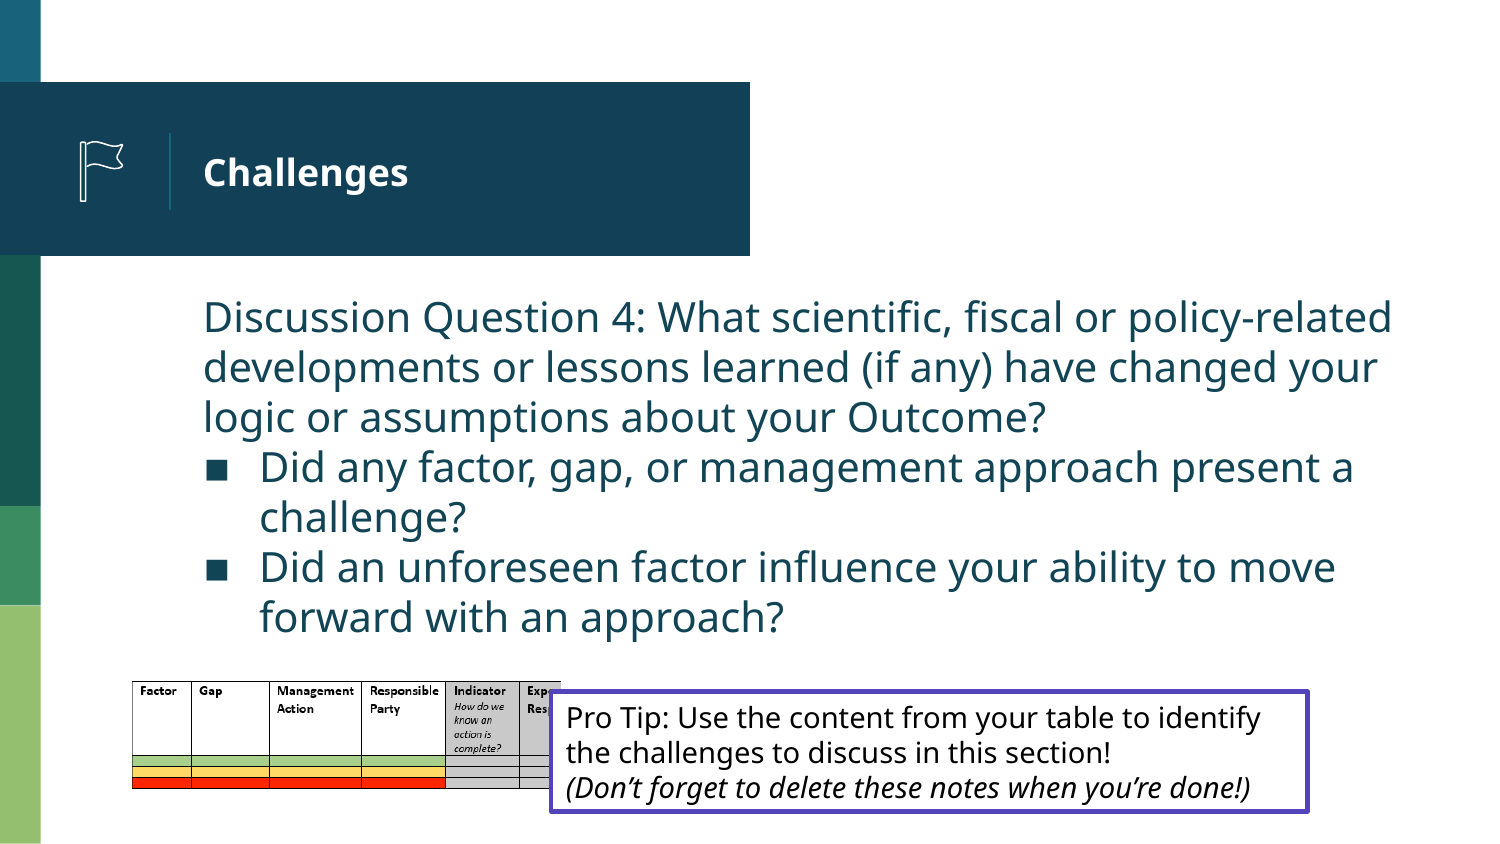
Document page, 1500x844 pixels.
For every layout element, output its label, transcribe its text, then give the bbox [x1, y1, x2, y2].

title Challenges [187, 87, 715, 256]
text_box Pro Tip: Use the content from your table to identify the challenges to discuss in this section! (Don’t forget to delete these notes when you’re done!) [551, 691, 1308, 812]
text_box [80, 141, 123, 202]
list Discussion Question 4: What scientific, fiscal or policy-related developments or lessons learned (if any) have changed your logic or assumptions about your Outcome? Did any factor, gap, or management approach present a challenge? Did an unforeseen factor influence your ability to move forward with an approach? [187, 275, 1425, 794]
picture [122, 660, 562, 802]
